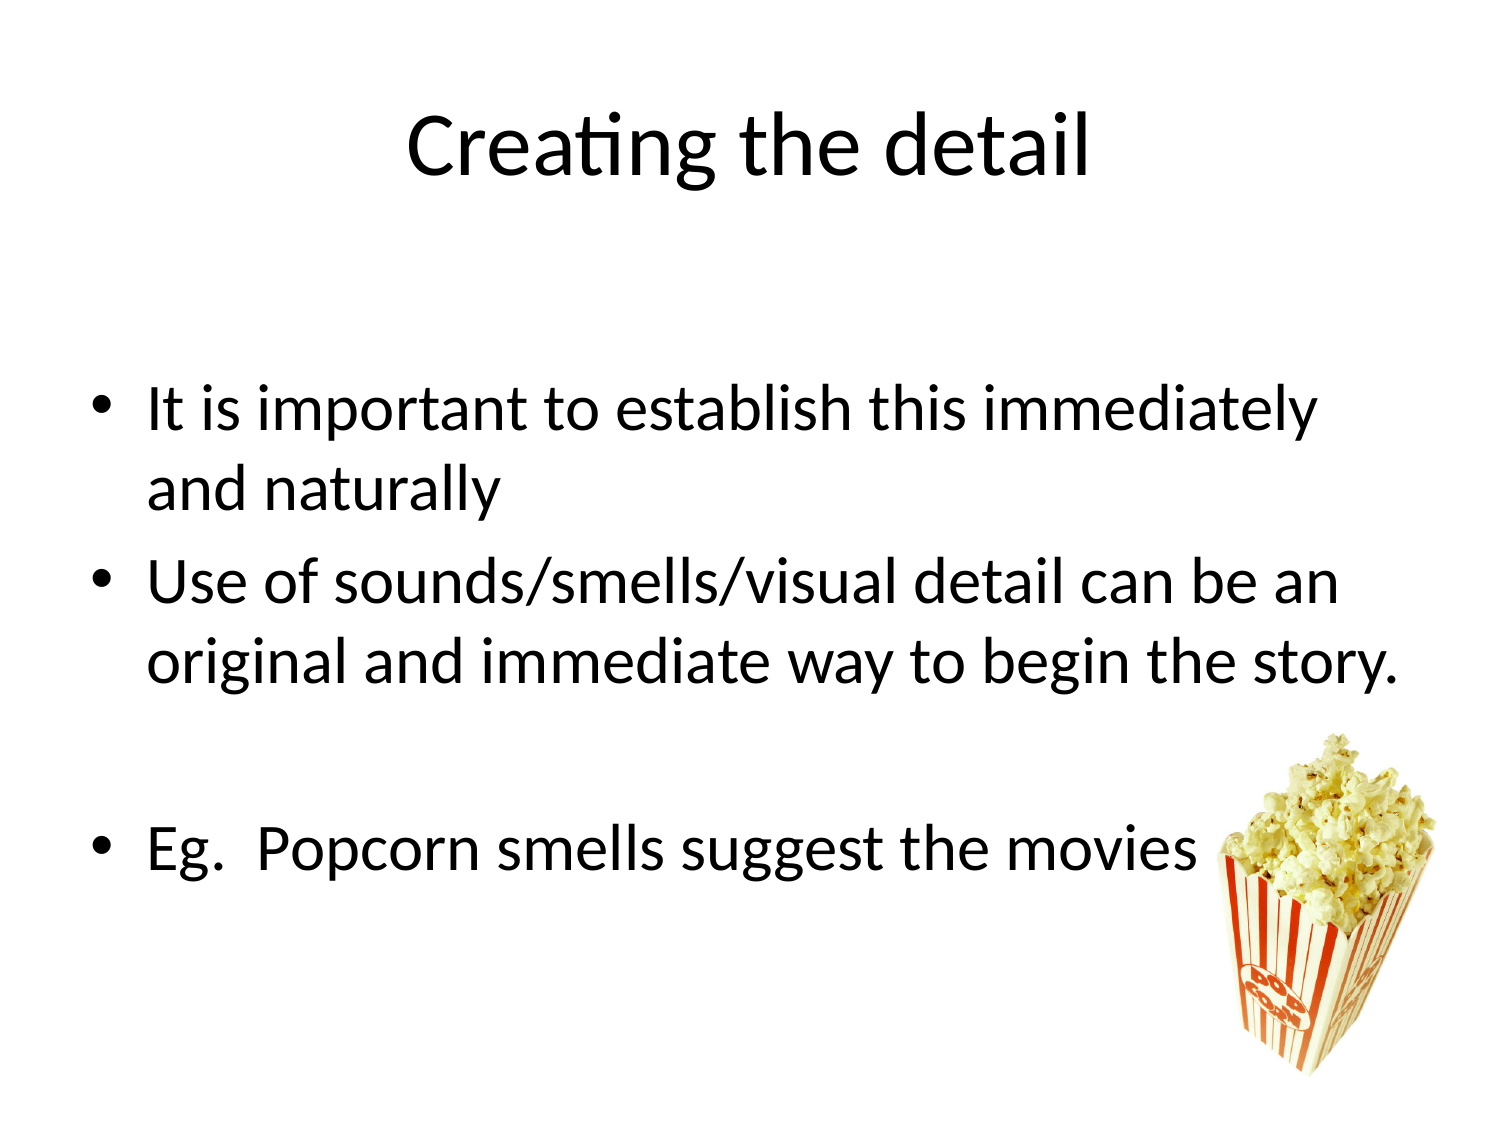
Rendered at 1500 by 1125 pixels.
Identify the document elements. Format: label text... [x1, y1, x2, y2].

picture [1208, 727, 1442, 1082]
list It is important to establish this immediately and naturally Use of sounds/smells/visual detail can be an original and immediate way to begin the story. Eg. Popcorn smells suggest the movies [75, 262, 1425, 1071]
title Creating the detail [75, 45, 1425, 233]
